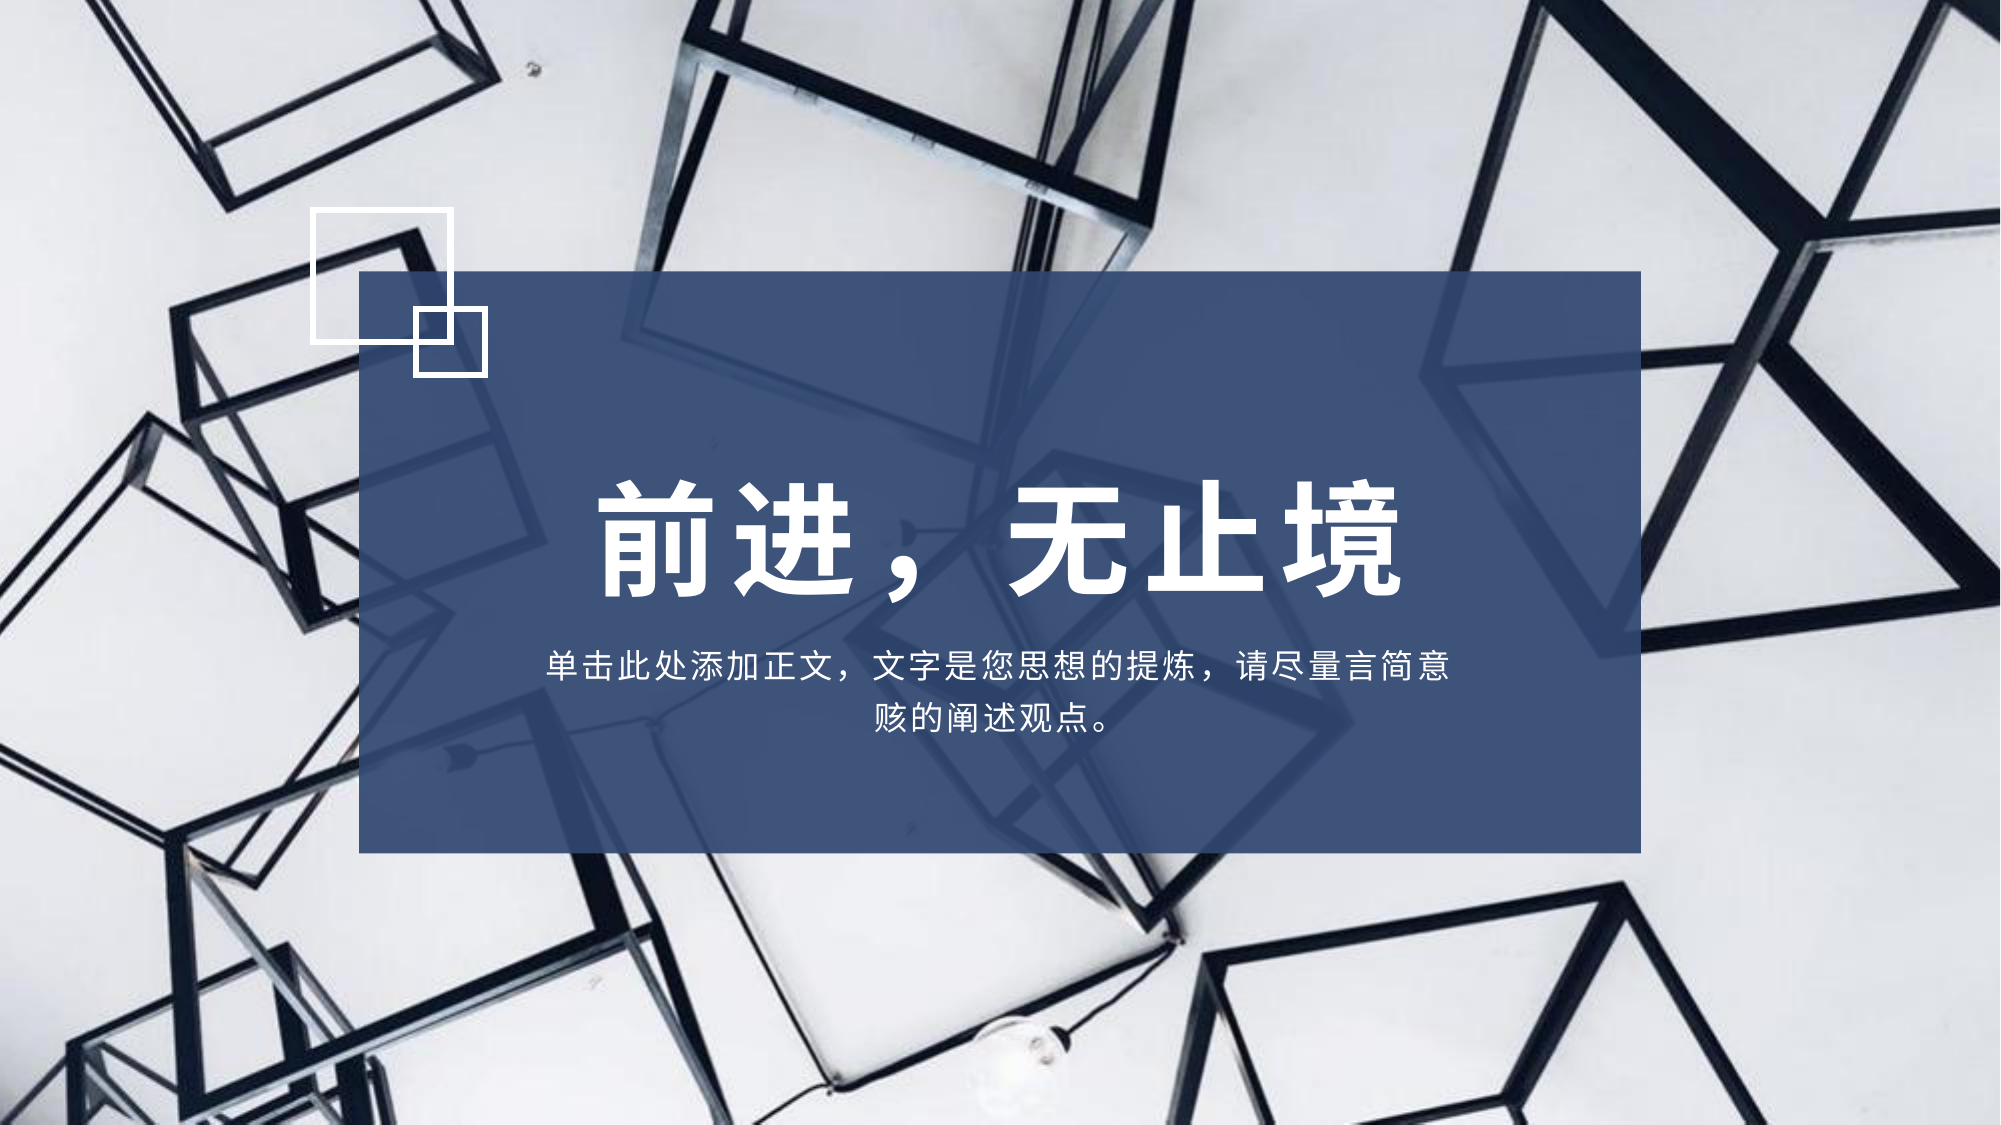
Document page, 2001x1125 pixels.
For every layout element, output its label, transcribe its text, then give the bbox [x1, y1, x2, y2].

list 单击此处添加正文，文字是您思想的提炼，请尽量言简意赅的阐述观点。 [514, 625, 1486, 760]
title 前进，无止境 [515, 424, 1485, 620]
picture [0, 0, 2001, 1125]
